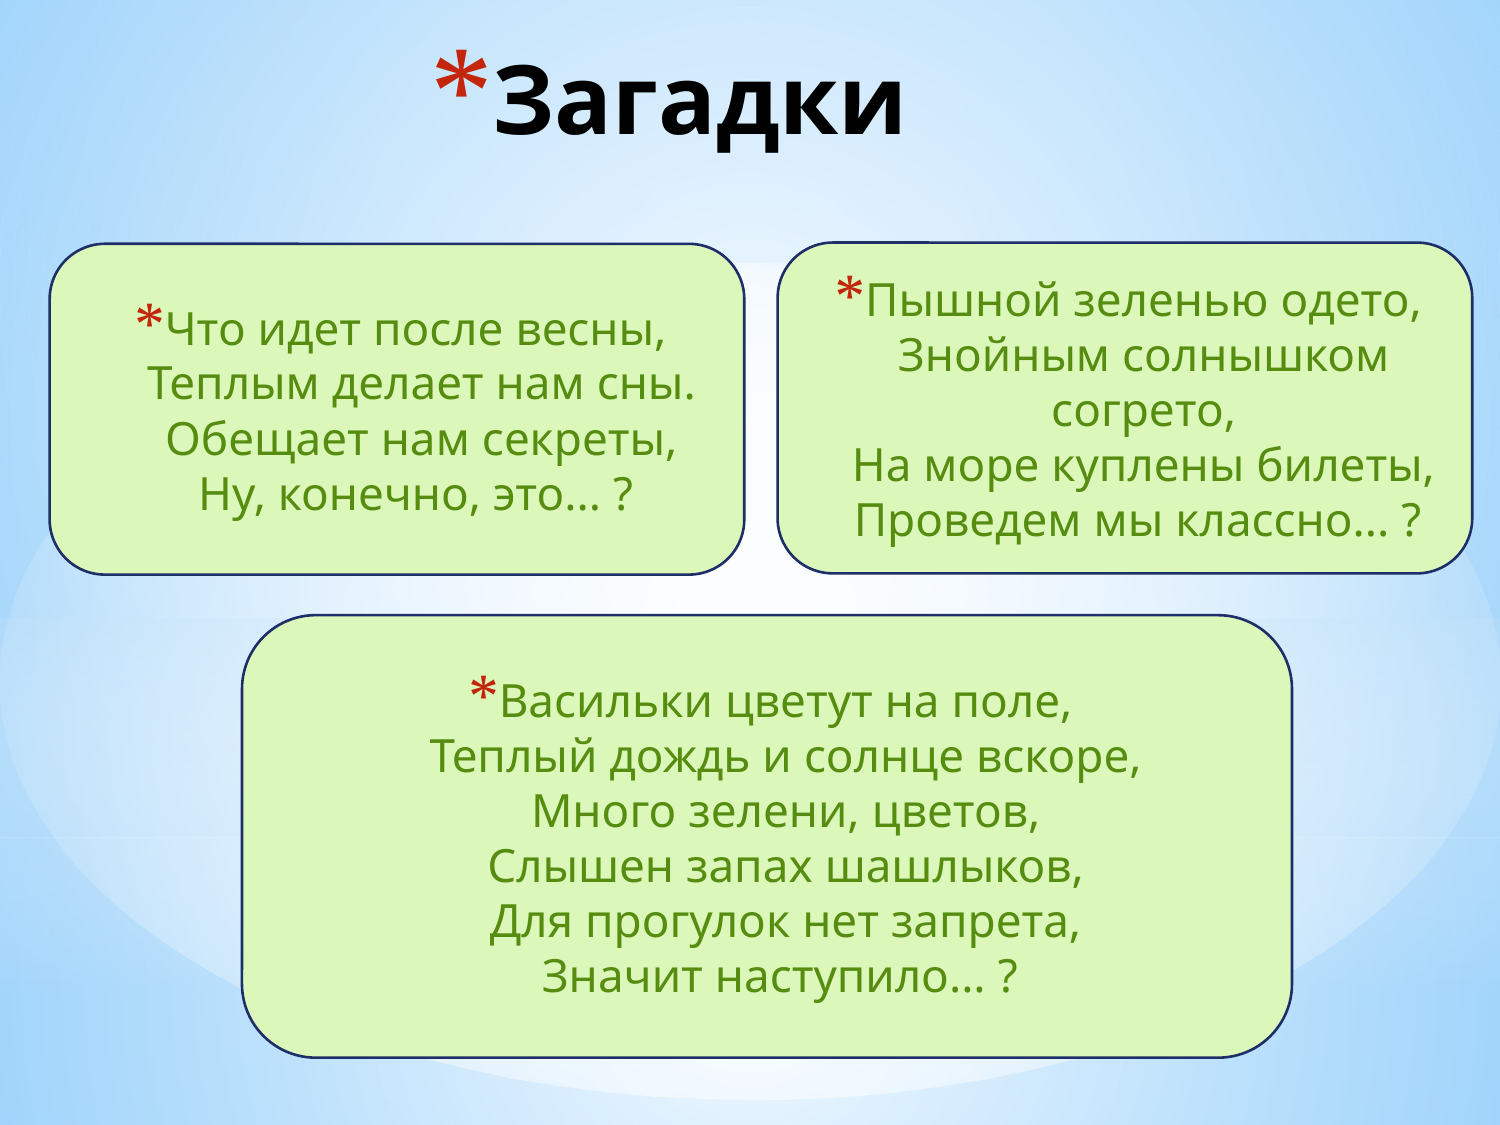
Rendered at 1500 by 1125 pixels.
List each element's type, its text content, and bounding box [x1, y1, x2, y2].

text_box Васильки цветут на поле, Теплый дождь и солнце вскоре, Много зелени, цветов, Слышен запах шашлыков, Для прогулок нет запрета, Значит наступило... ? [240, 613, 1294, 1059]
title Загадки [374, 30, 923, 219]
text_box [718, 463, 806, 569]
text_box Пышной зеленью одето, Знойным солнышком согрето, На море куплены билеты, Проведем мы классно... ? [776, 241, 1474, 575]
text_box Что идет после весны, Теплым делает нам сны. Обещает нам секреты, Ну, конечно, это... ? [48, 242, 746, 576]
